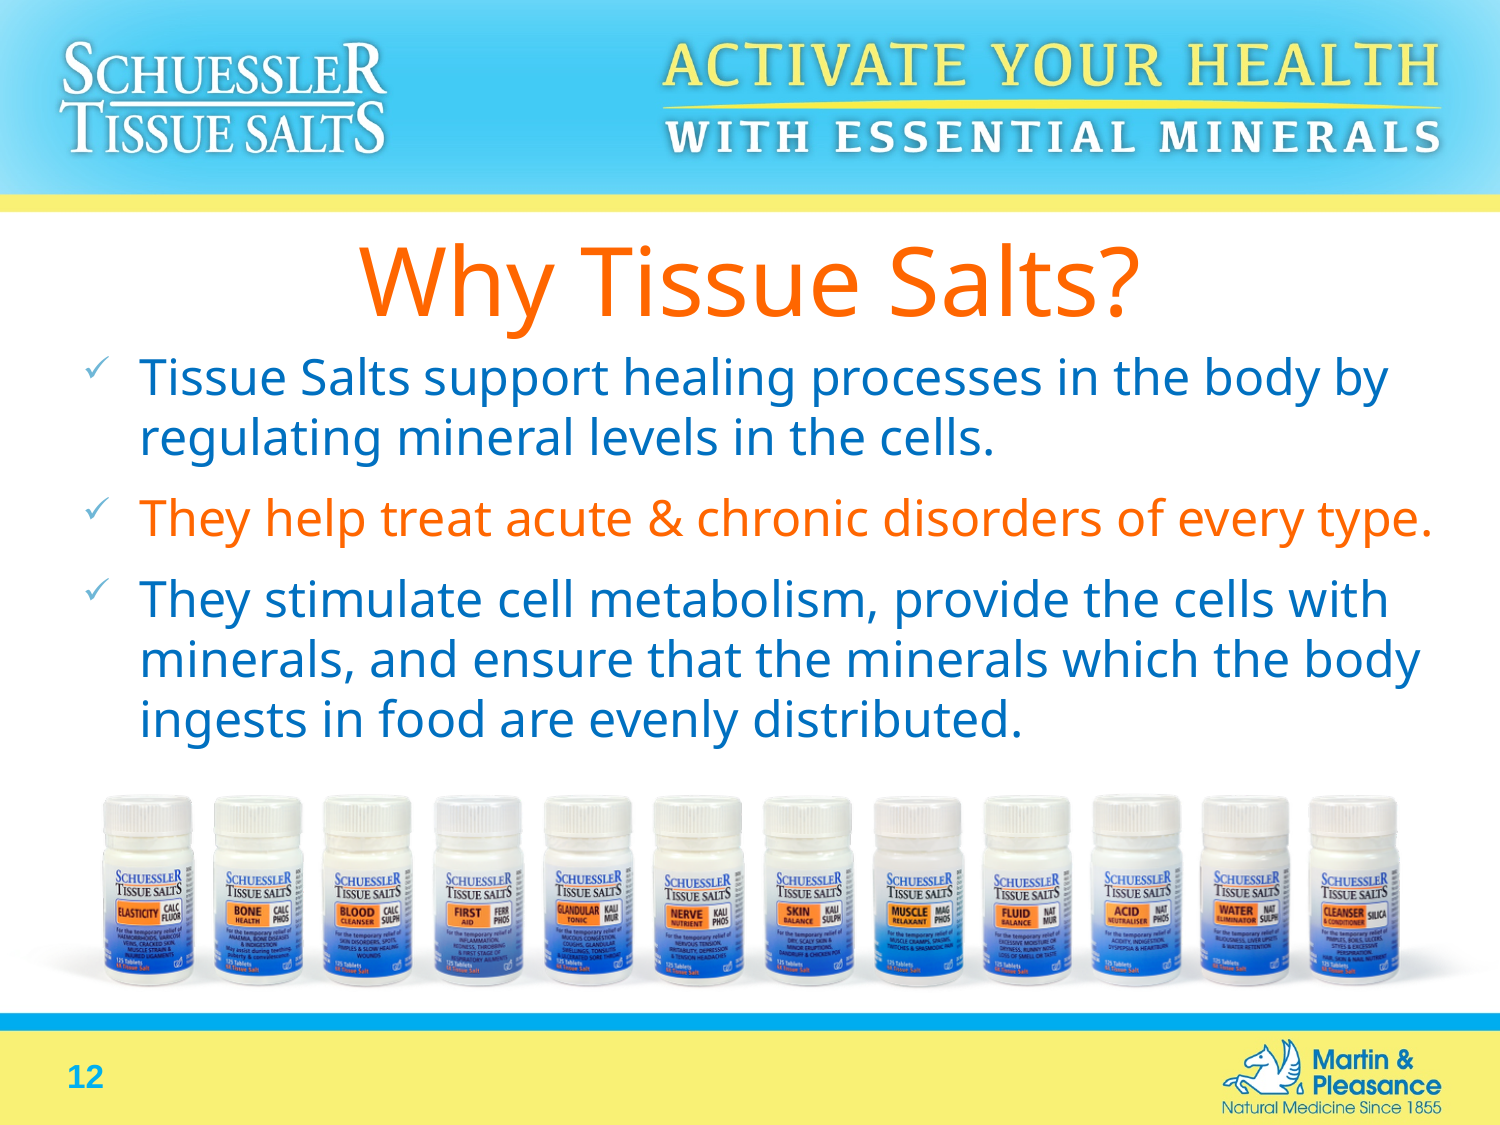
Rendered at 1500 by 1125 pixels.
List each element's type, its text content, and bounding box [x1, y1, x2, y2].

list Tissue Salts support healing processes in the body by regulating mineral levels in the cells. They help treat acute & chronic disorders of every type. They stimulate cell metabolism, provide the cells with minerals, and ensure that the minerals which the body ingests in food are evenly distributed. [74, 337, 1473, 772]
slide_number 12 [33, 1047, 113, 1104]
picture [0, 0, 1500, 1013]
picture [0, 1031, 1500, 1125]
title Why Tissue Salts? [89, 212, 1410, 337]
